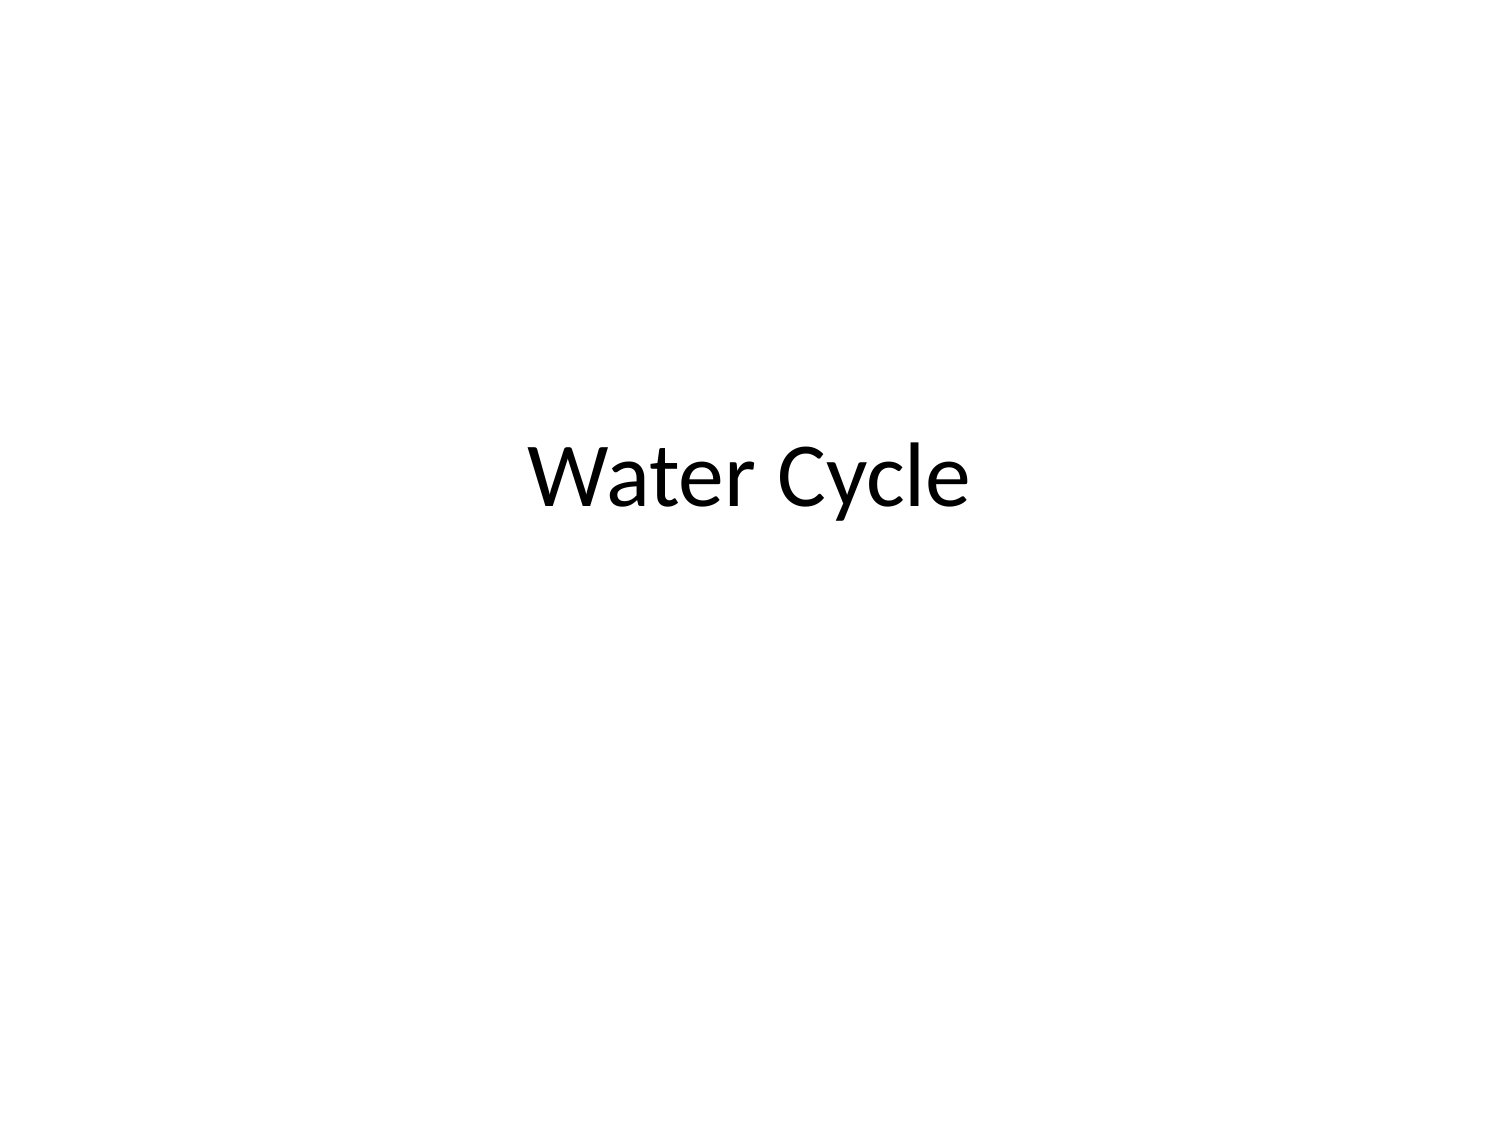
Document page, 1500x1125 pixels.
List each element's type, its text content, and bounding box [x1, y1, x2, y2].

title Water Cycle [112, 349, 1388, 591]
